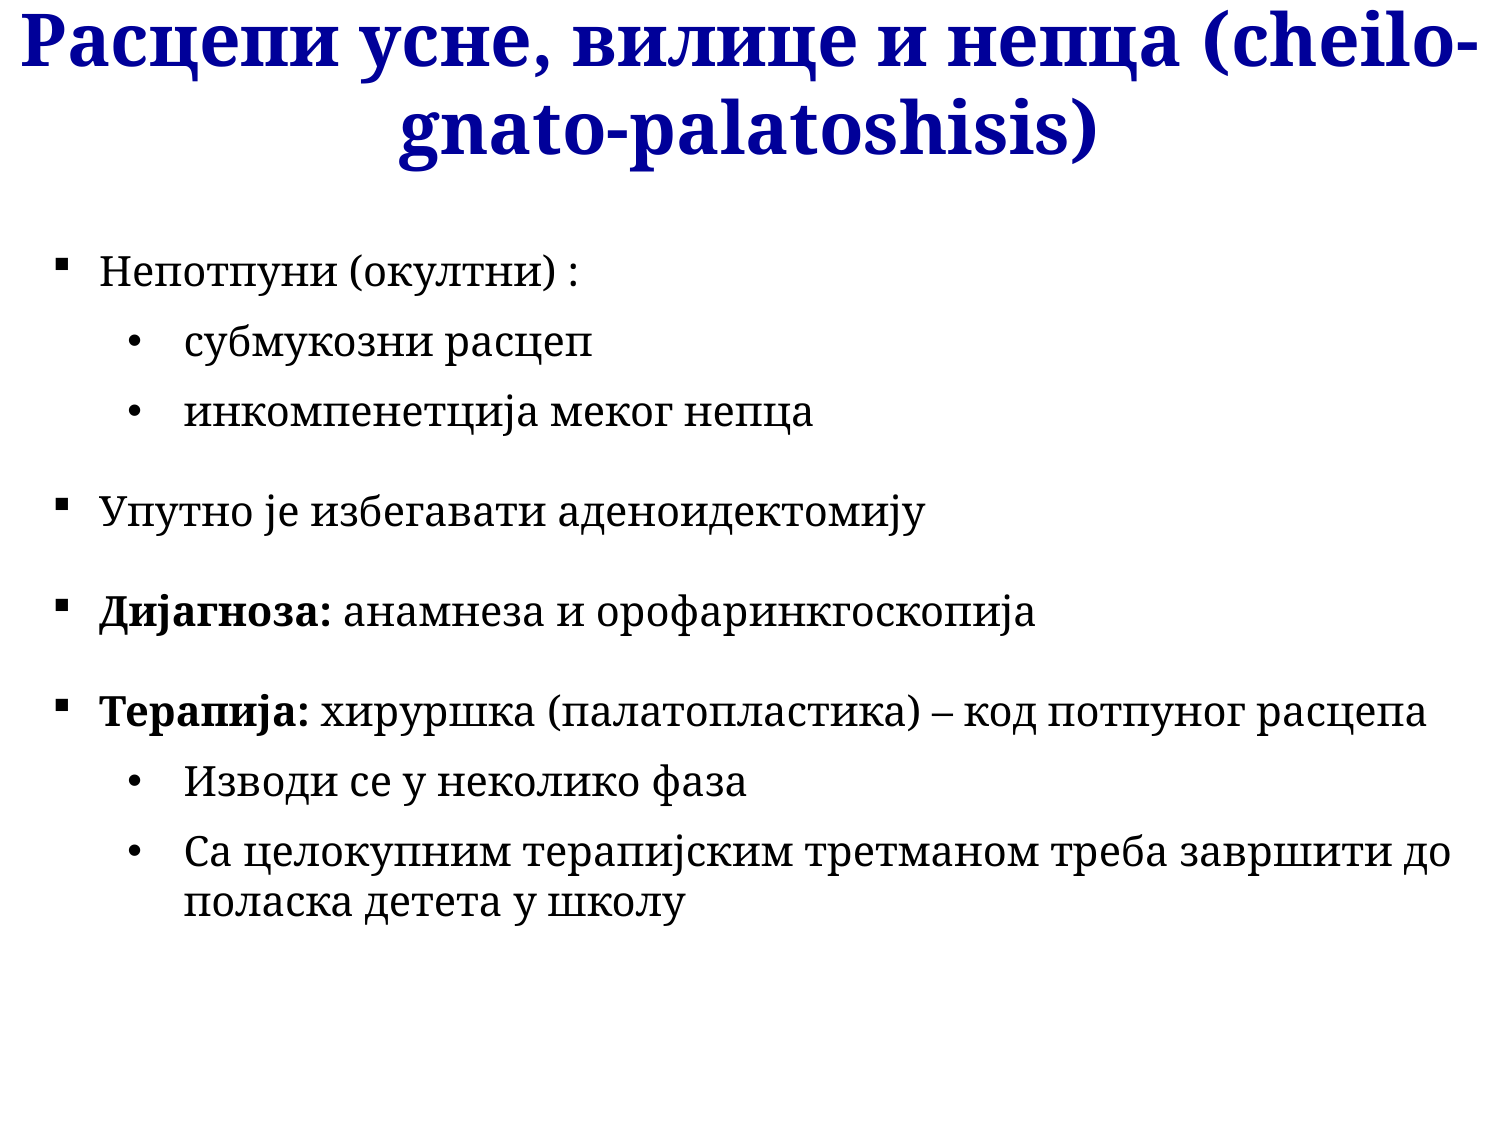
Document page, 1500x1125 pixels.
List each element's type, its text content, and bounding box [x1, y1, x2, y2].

text_box Непотпуни (окултни) : субмукозни расцеп инкомпенетција меког непца Упутно је избегавати аденоидектомију Дијагноза: анамнеза и орофаринкгоскопија Терапија: хируршка (палатопластика) – код потпуног расцепа Изводи се у неколико фаза Са целокупним терапијским третманом треба завршити до поласка детета у школу [37, 187, 1488, 1125]
text_box Расцепи усне, вилице и непца (cheilo-gnato-palatoshisis) [0, 12, 1500, 151]
